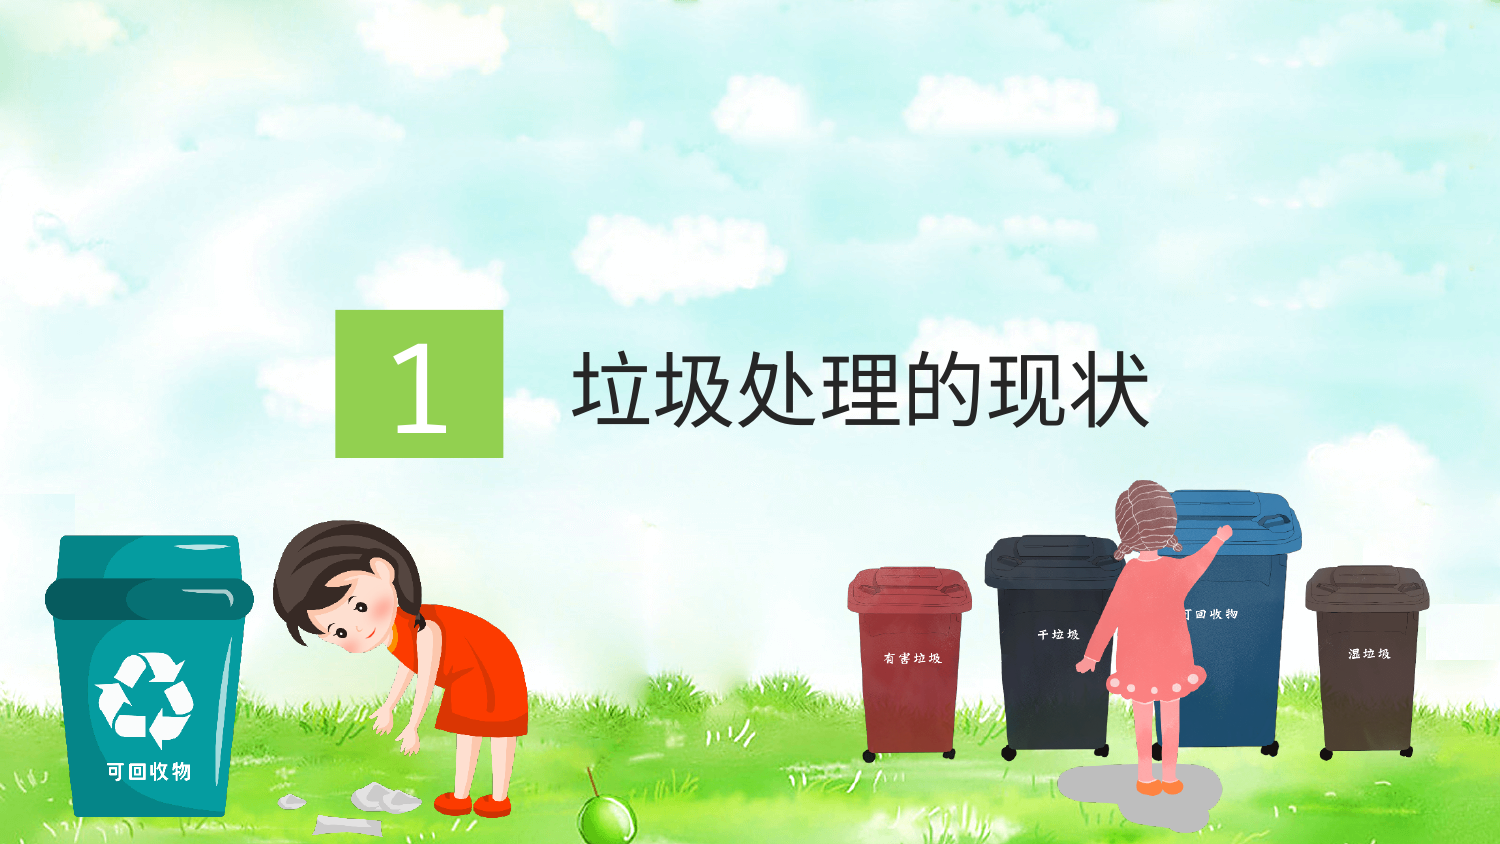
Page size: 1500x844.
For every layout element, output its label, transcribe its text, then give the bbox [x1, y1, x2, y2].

text_box 垃圾处理的现状 [554, 330, 780, 446]
text_box 1 [333, 308, 505, 443]
picture [0, 0, 1500, 844]
